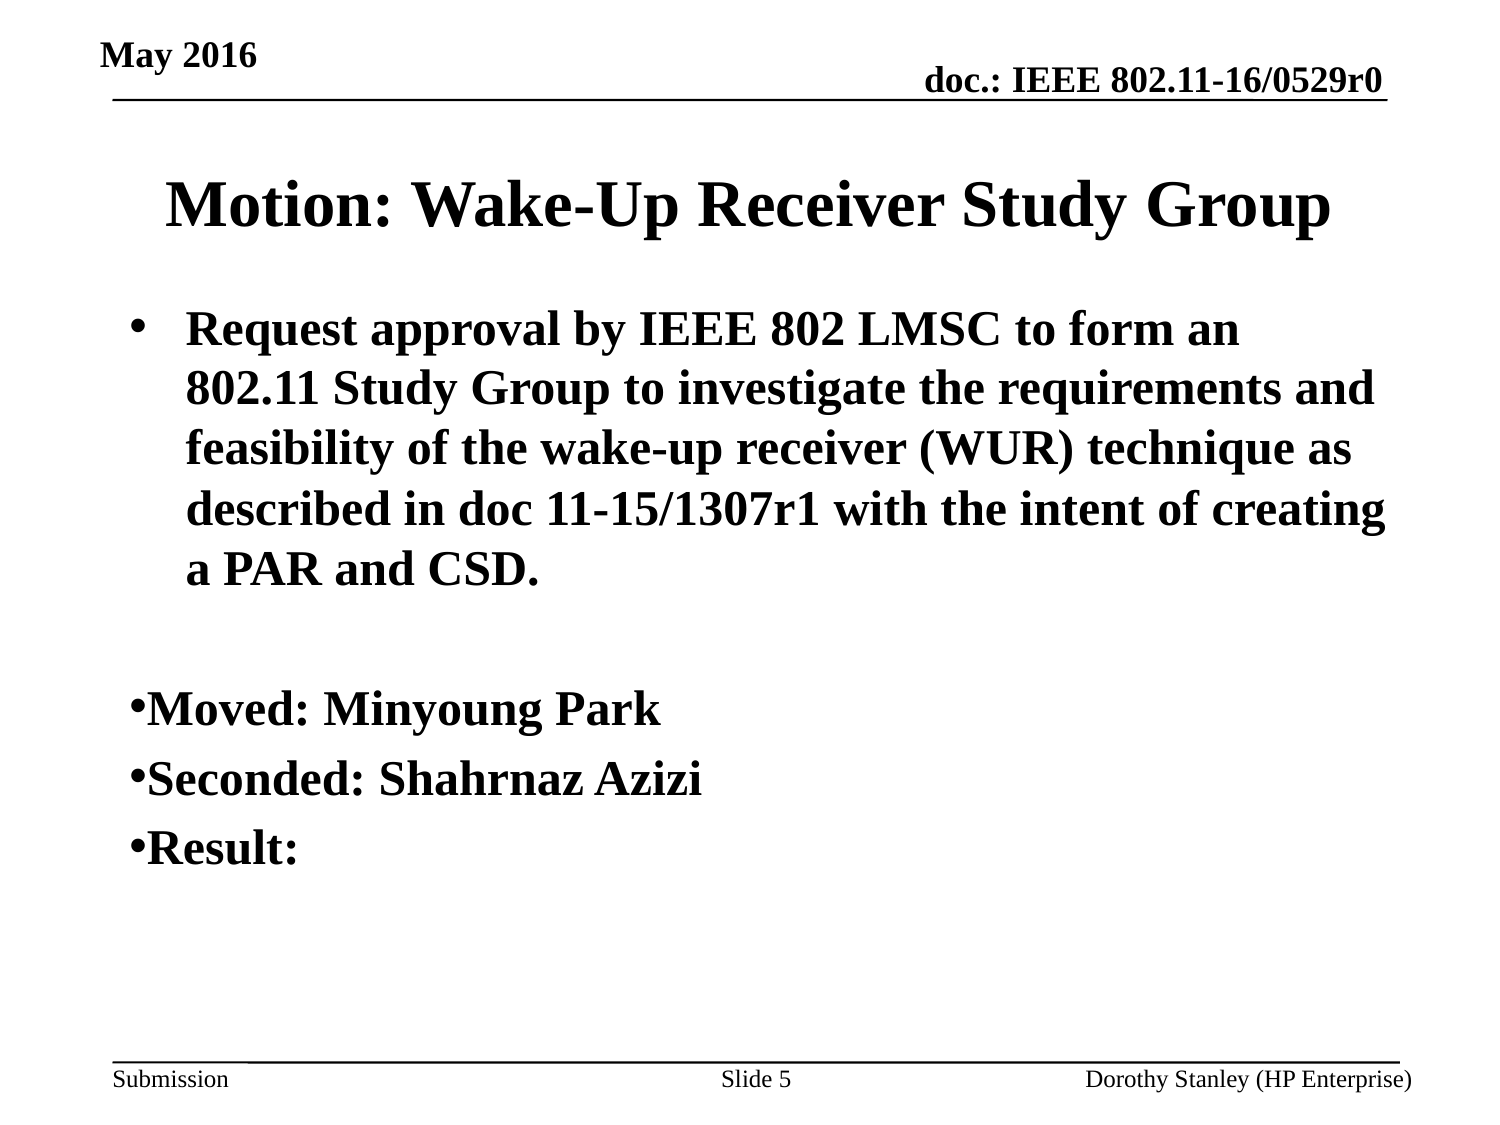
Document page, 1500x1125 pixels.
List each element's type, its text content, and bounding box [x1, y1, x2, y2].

list Request approval by IEEE 802 LMSC to form an 802.11 Study Group to investigate the requirements and feasibility of the wake-up receiver (WUR) technique as described in doc 11-15/1307r1 with the intent of creating a PAR and CSD. Moved: Minyoung Park Seconded: Shahrnaz Azizi Result: [114, 287, 1402, 963]
slide_number Slide 5 [712, 1061, 800, 1093]
footer Dorothy Stanley (HP Enterprise) [889, 1061, 1413, 1093]
title Motion: Wake-Up Receiver Study Group [112, 112, 1388, 288]
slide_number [99, 29, 408, 76]
